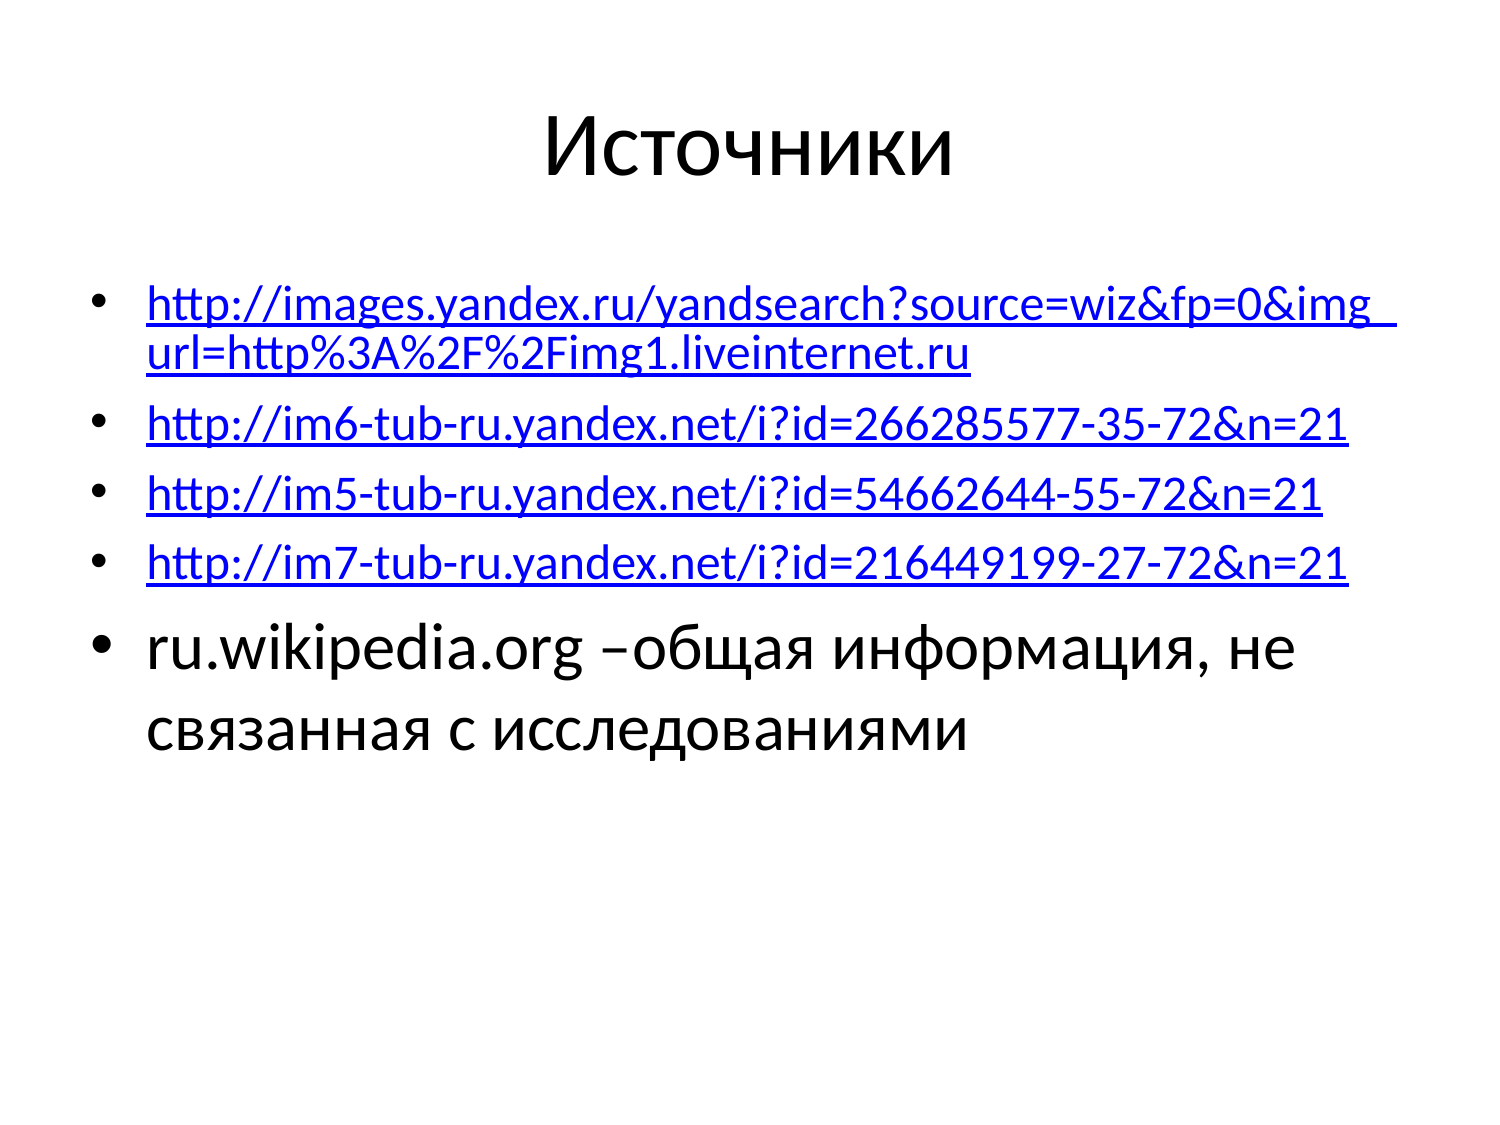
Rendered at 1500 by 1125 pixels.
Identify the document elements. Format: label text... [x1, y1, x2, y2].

title Источники [75, 45, 1425, 233]
list http://images.yandex.ru/yandsearch?source=wiz&fp=0&img_url=http%3A%2F%2Fimg1.liveinternet.ru http://im6-tub-ru.yandex.net/i?id=266285577-35-72&n=21 http://im5-tub-ru.yandex.net/i?id=54662644-55-72&n=21 http://im7-tub-ru.yandex.net/i?id=216449199-27-72&n=21 ru.wikipedia.org –общая информация, не связанная с исследованиями [75, 262, 1425, 1005]
